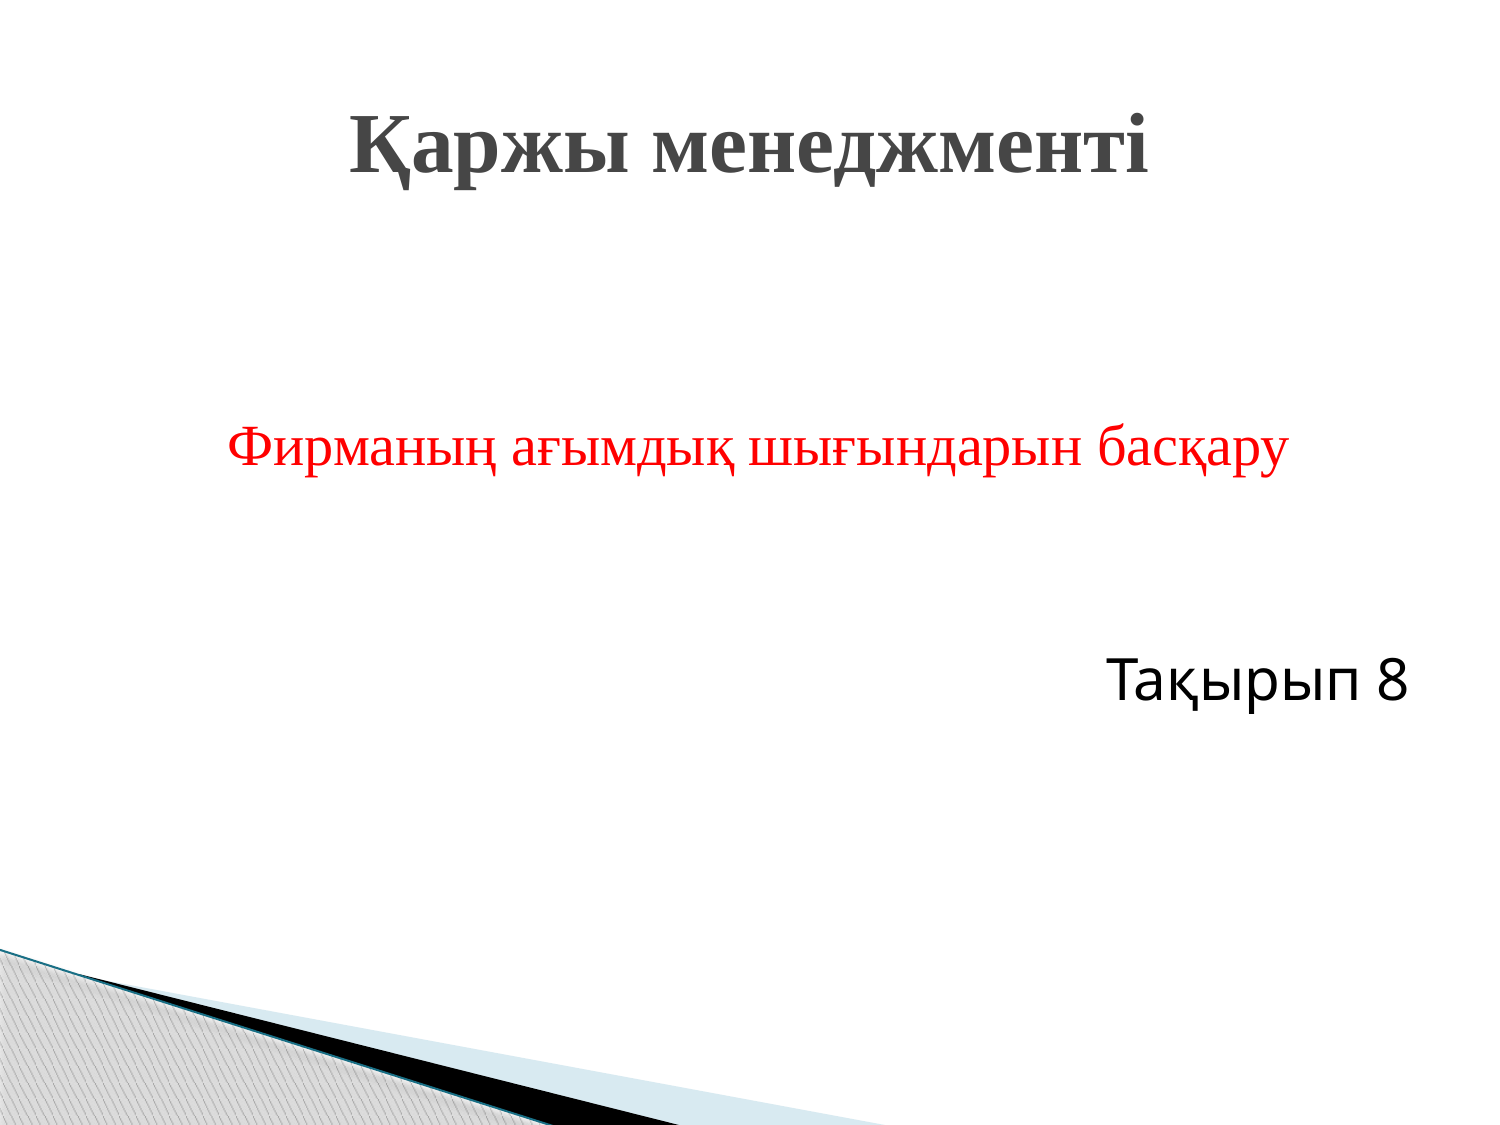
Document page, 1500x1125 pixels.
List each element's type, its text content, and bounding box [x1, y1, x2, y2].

title Қаржы менеджменті [75, 45, 1425, 233]
list Фирманың ағымдық шығындарын басқару Тақырып 8 [75, 243, 1425, 986]
